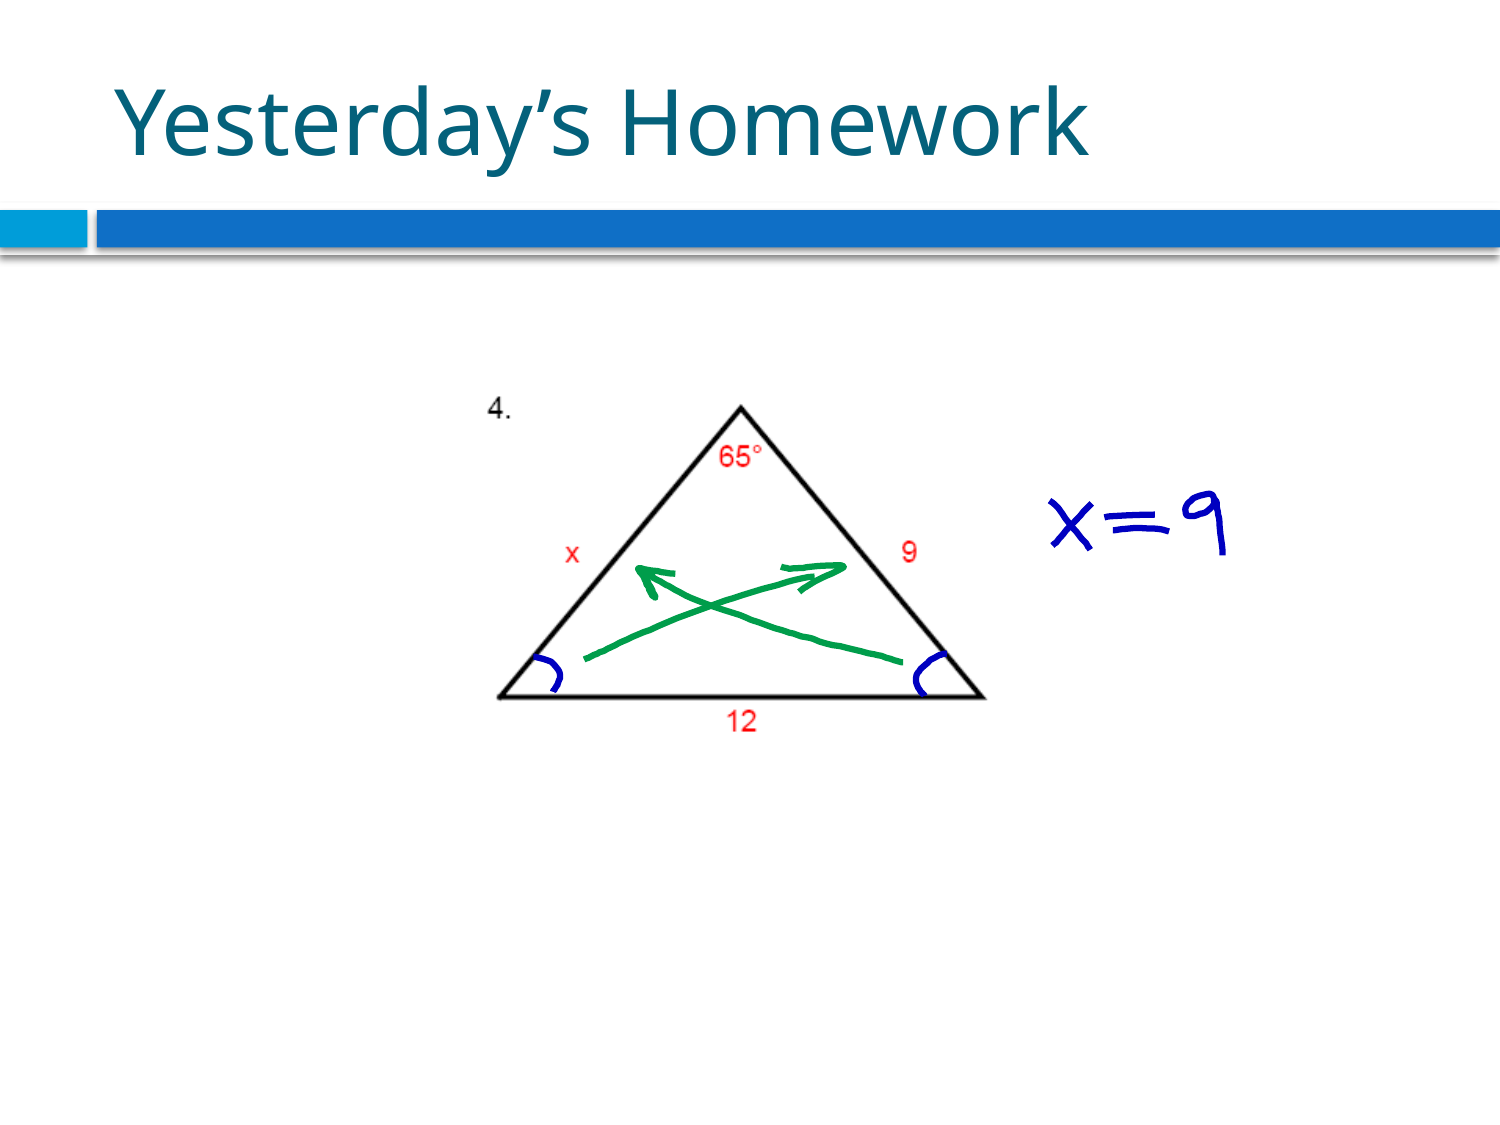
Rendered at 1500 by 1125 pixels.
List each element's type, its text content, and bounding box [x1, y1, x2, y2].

text_box [1071, 526, 1091, 551]
text_box [1104, 513, 1155, 519]
text_box [1049, 499, 1071, 525]
picture [472, 353, 1028, 772]
text_box [1184, 492, 1224, 556]
text_box [1051, 502, 1093, 547]
title Yesterday’s Homework [99, 37, 1438, 200]
text_box [1112, 527, 1170, 533]
